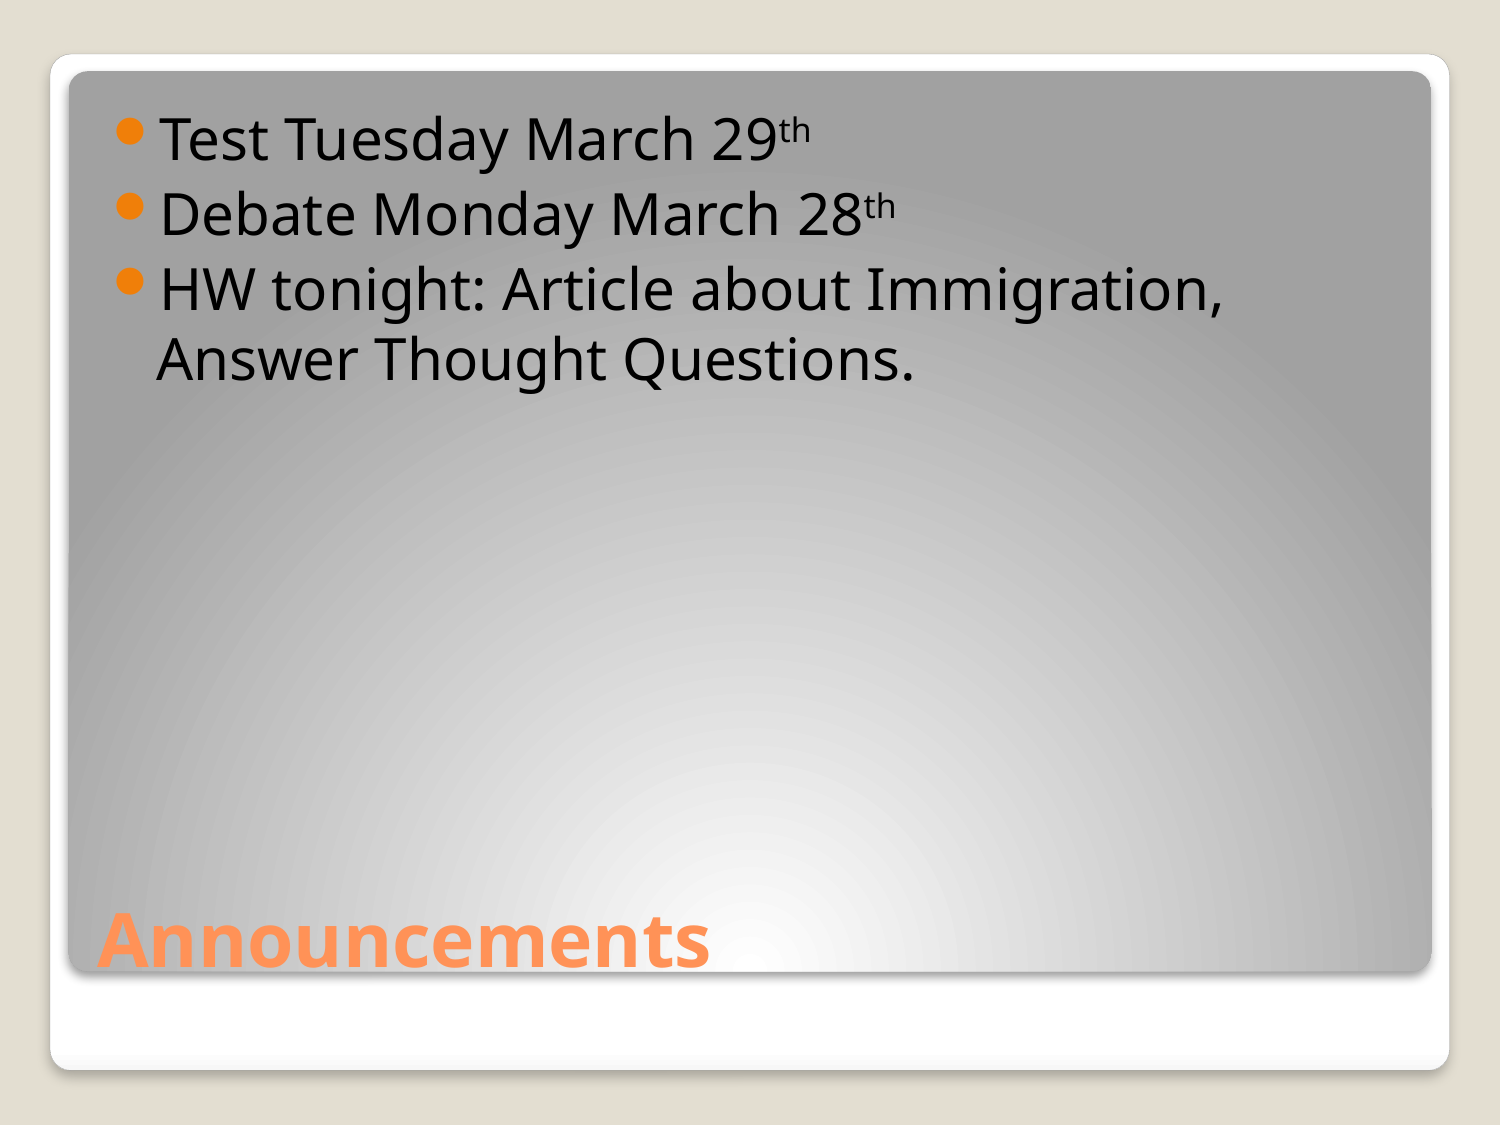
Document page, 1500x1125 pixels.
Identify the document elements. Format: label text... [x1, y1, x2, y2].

title Announcements [82, 817, 1425, 990]
list Test Tuesday March 29th Debate Monday March 28th HW tonight: Article about Immigration, Answer Thought Questions. [82, 86, 1425, 774]
